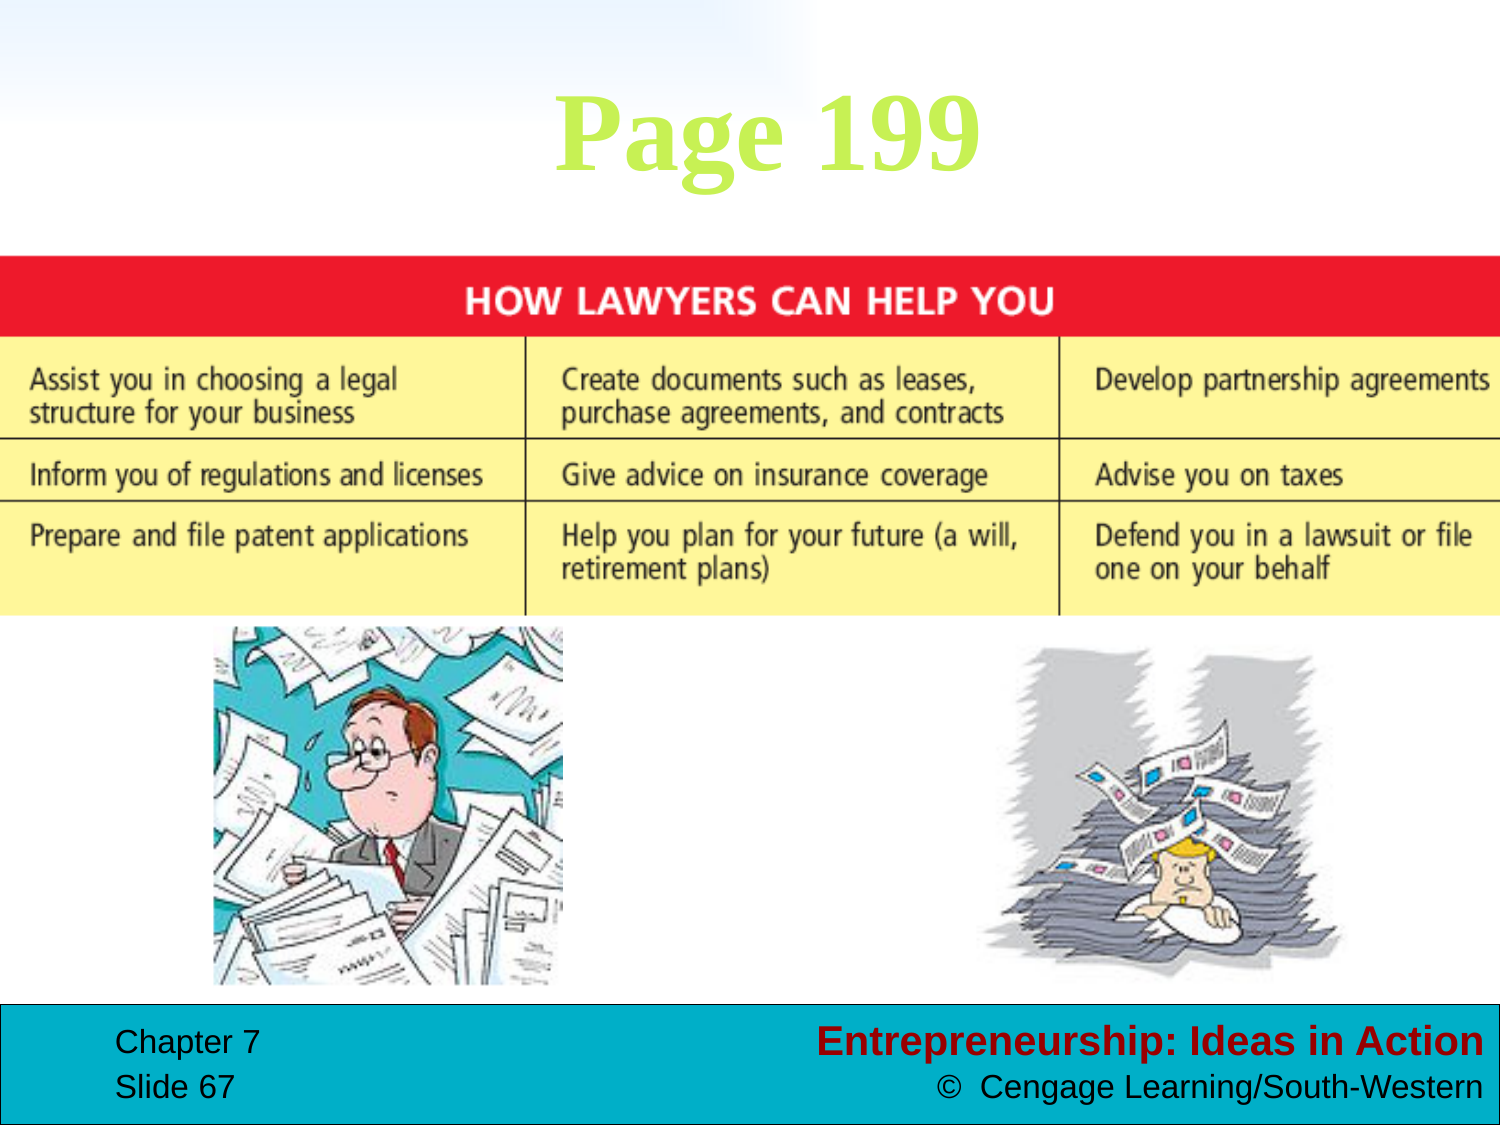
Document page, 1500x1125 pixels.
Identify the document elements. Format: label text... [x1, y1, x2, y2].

text_box Page 199 [539, 49, 998, 200]
slide_number Slide 67 [99, 1037, 413, 1113]
footer Chapter 7 [99, 1012, 413, 1037]
picture [0, 249, 1500, 991]
